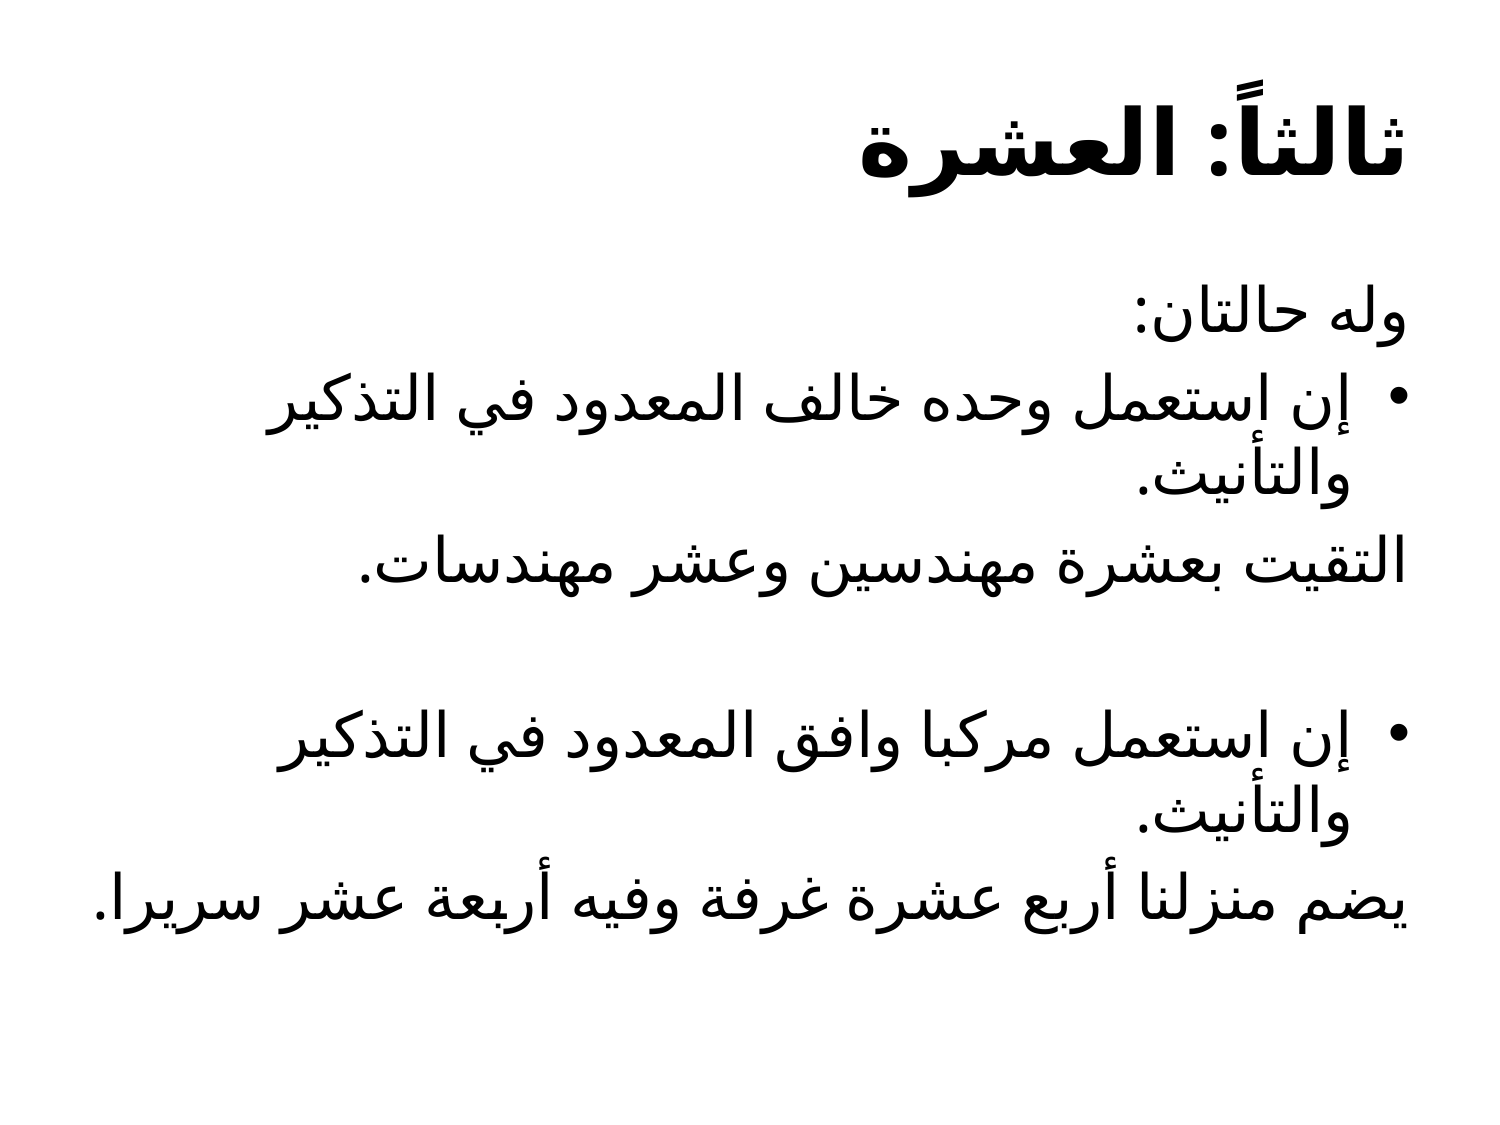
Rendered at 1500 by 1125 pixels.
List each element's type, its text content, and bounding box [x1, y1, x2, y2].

title ثالثاً: العشرة [75, 45, 1425, 233]
list وله حالتان: إن استعمل وحده خالف المعدود في التذكير والتأنيث. التقيت بعشرة مهندسين وعشر مهندسات. إن استعمل مركبا وافق المعدود في التذكير والتأنيث. يضم منزلنا أربع عشرة غرفة وفيه أربعة عشر سريرا. [75, 262, 1425, 1005]
